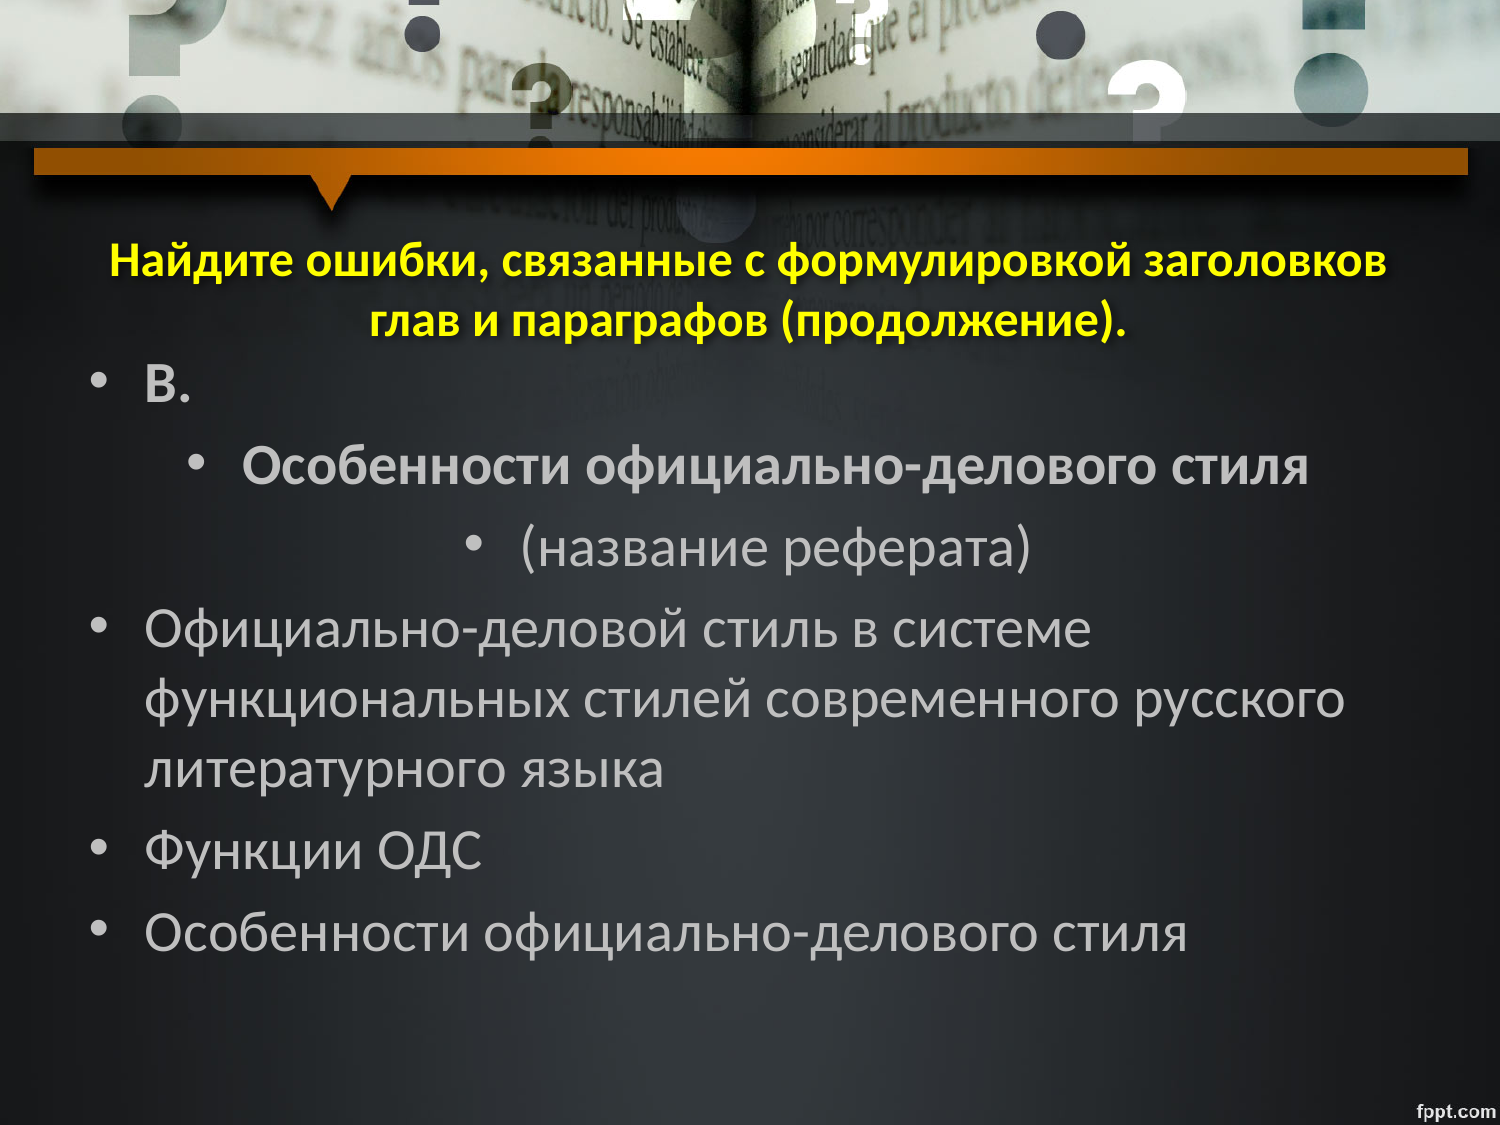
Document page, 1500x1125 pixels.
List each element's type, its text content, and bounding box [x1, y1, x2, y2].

title Найдите ошибки, связанные с формулировкой заголовков глав и параграфов (продолжение). [73, 236, 1424, 337]
list В. Особенности официально-делового стиля (название реферата) Официально-деловой стиль в системе функциональных стилей современного русского литературного языка Функции ОДС Особенности официально-делового стиля [73, 337, 1424, 1014]
picture [0, 0, 1500, 1125]
